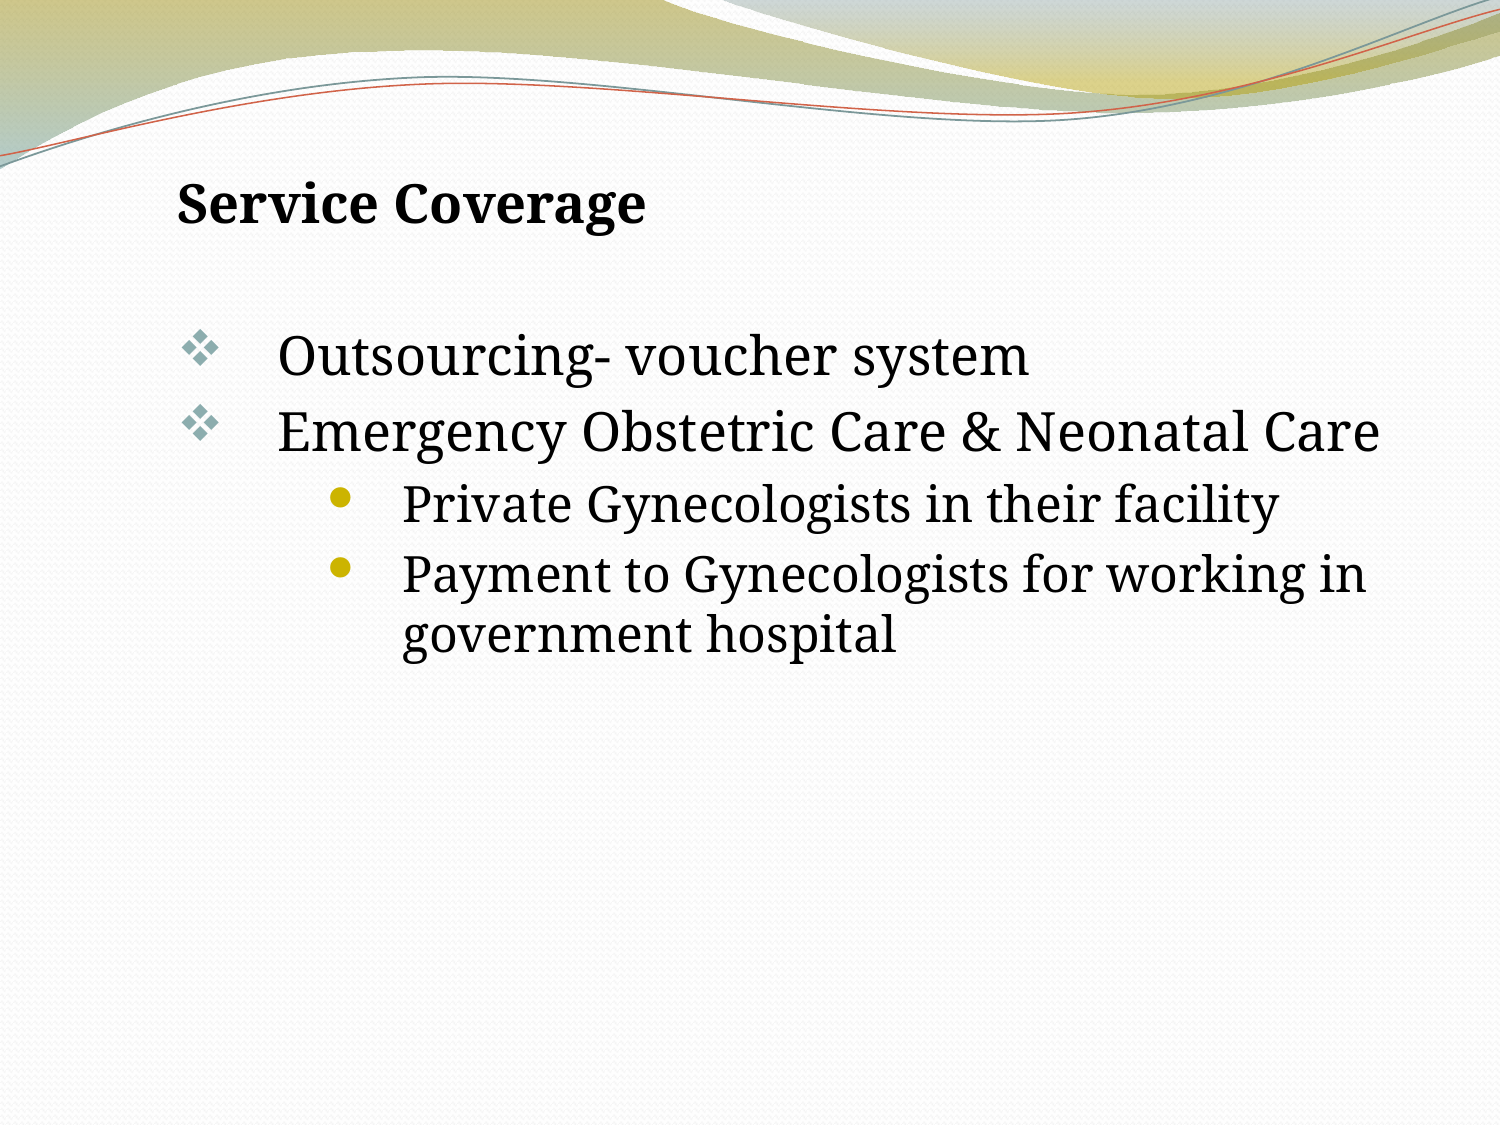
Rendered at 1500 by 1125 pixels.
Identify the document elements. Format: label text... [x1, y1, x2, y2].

list Service Coverage Outsourcing- voucher system Emergency Obstetric Care & Neonatal Care Private Gynecologists in their facility Payment to Gynecologists for working in government hospital [162, 162, 1437, 825]
